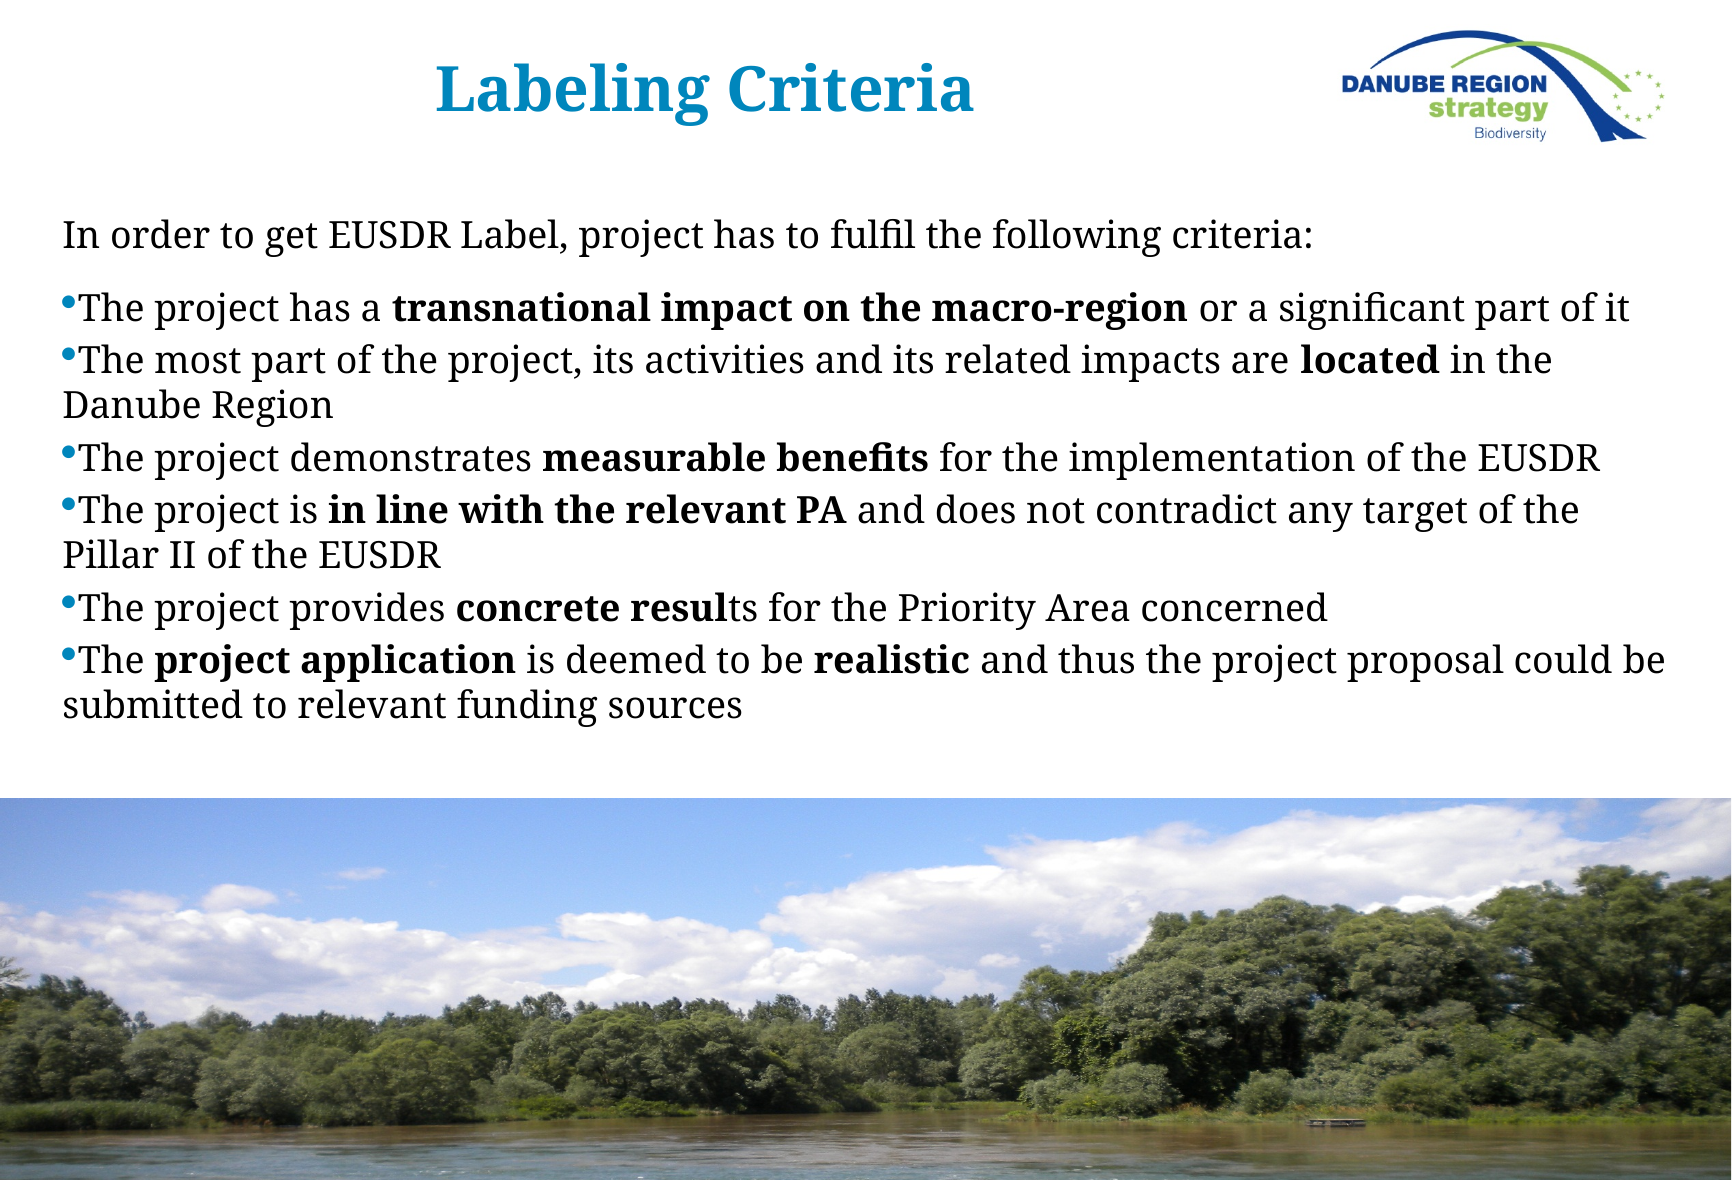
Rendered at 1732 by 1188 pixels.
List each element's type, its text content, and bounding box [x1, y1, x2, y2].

picture [0, 798, 1732, 1181]
title Labeling Criteria [26, 41, 1320, 131]
picture [1325, 13, 1681, 159]
list In order to get EUSDR Label, project has to fulfil the following criteria: The project has a transnational impact on the macro‐region or a significant part of it The most part of the project, its activities and its related impacts are located in the Danube Region The project demonstrates measurable benefits for the implementation of the EUSDR The project is in line with the relevant PA and does not contradict any target of the Pillar II of the EUSDR The project provides concrete results for the Priority Area concerned The project application is deemed to be realistic and thus the project proposal could be submitted to relevant funding sources [62, 203, 1669, 798]
